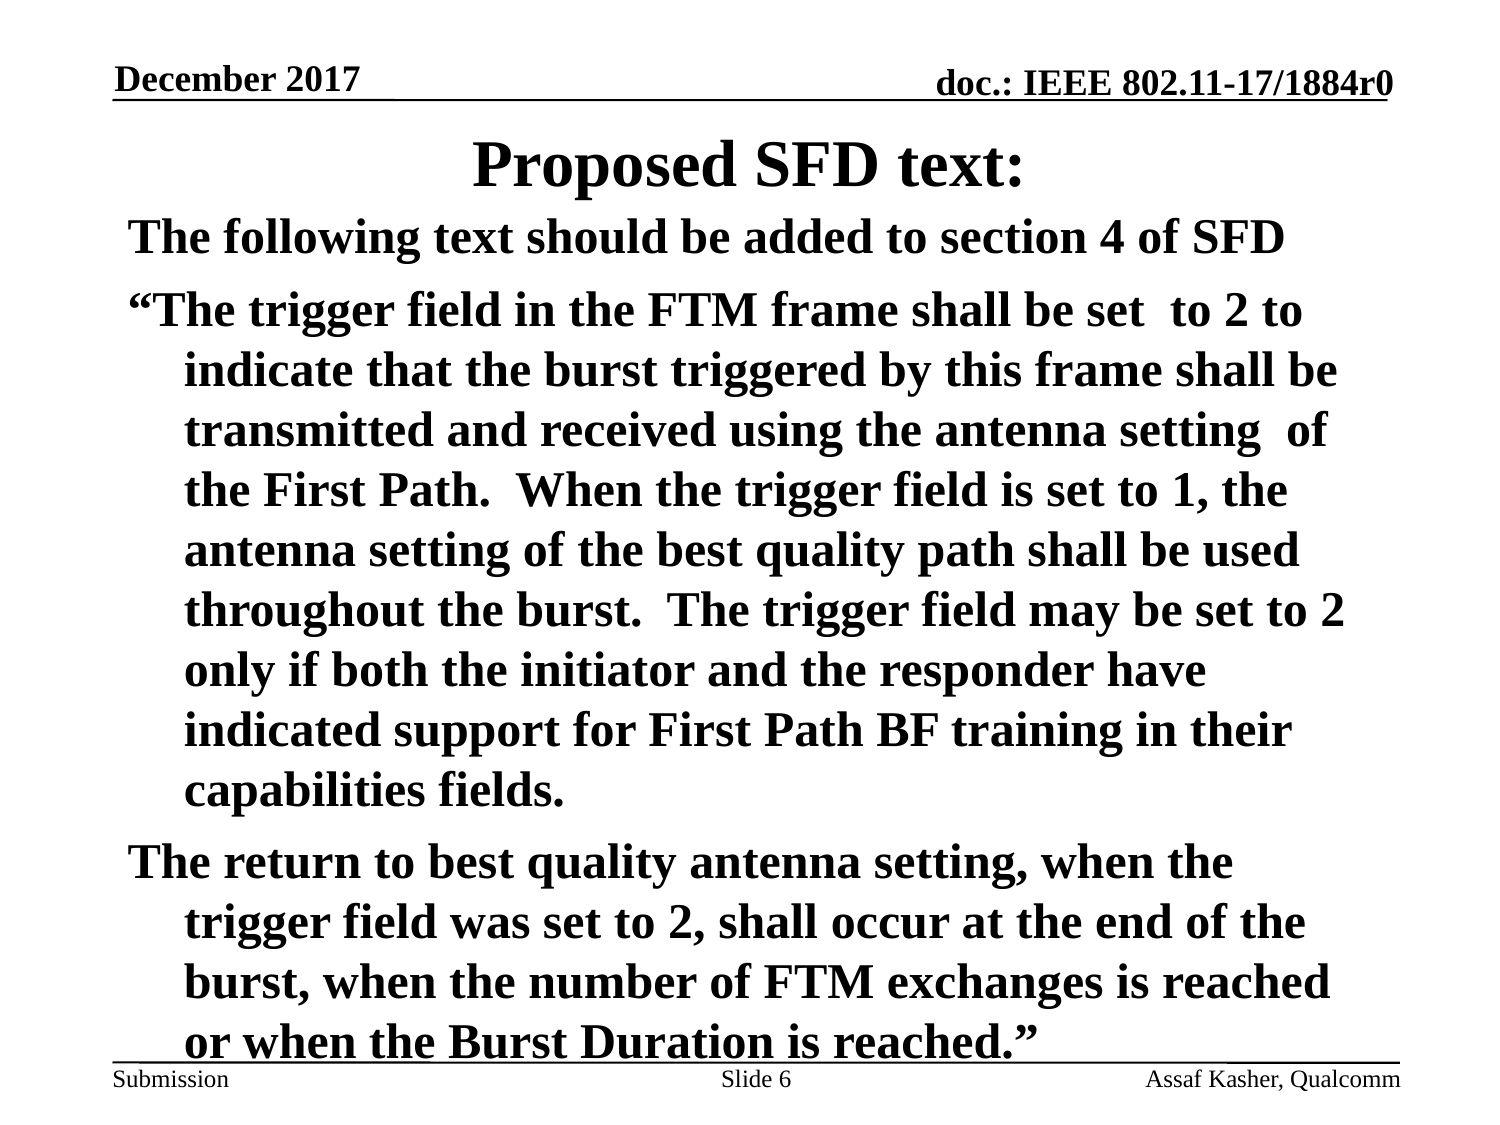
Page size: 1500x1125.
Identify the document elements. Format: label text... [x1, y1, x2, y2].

footer Assaf Kasher, Qualcomm [878, 1061, 1402, 1093]
title Proposed SFD text: [112, 112, 1388, 196]
list The following text should be added to section 4 of SFD “The trigger field in the FTM frame shall be set to 2 to indicate that the burst triggered by this frame shall be transmitted and received using the antenna setting of the First Path. When the trigger field is set to 1, the antenna setting of the best quality path shall be used throughout the burst. The trigger field may be set to 2 only if both the initiator and the responder have indicated support for First Path BF training in their capabilities fields. The return to best quality antenna setting, when the trigger field was set to 2, shall occur at the end of the burst, when the number of FTM exchanges is reached or when the Burst Duration is reached.” [112, 196, 1388, 942]
slide_number Slide 6 [712, 1061, 800, 1123]
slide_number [114, 54, 423, 100]
